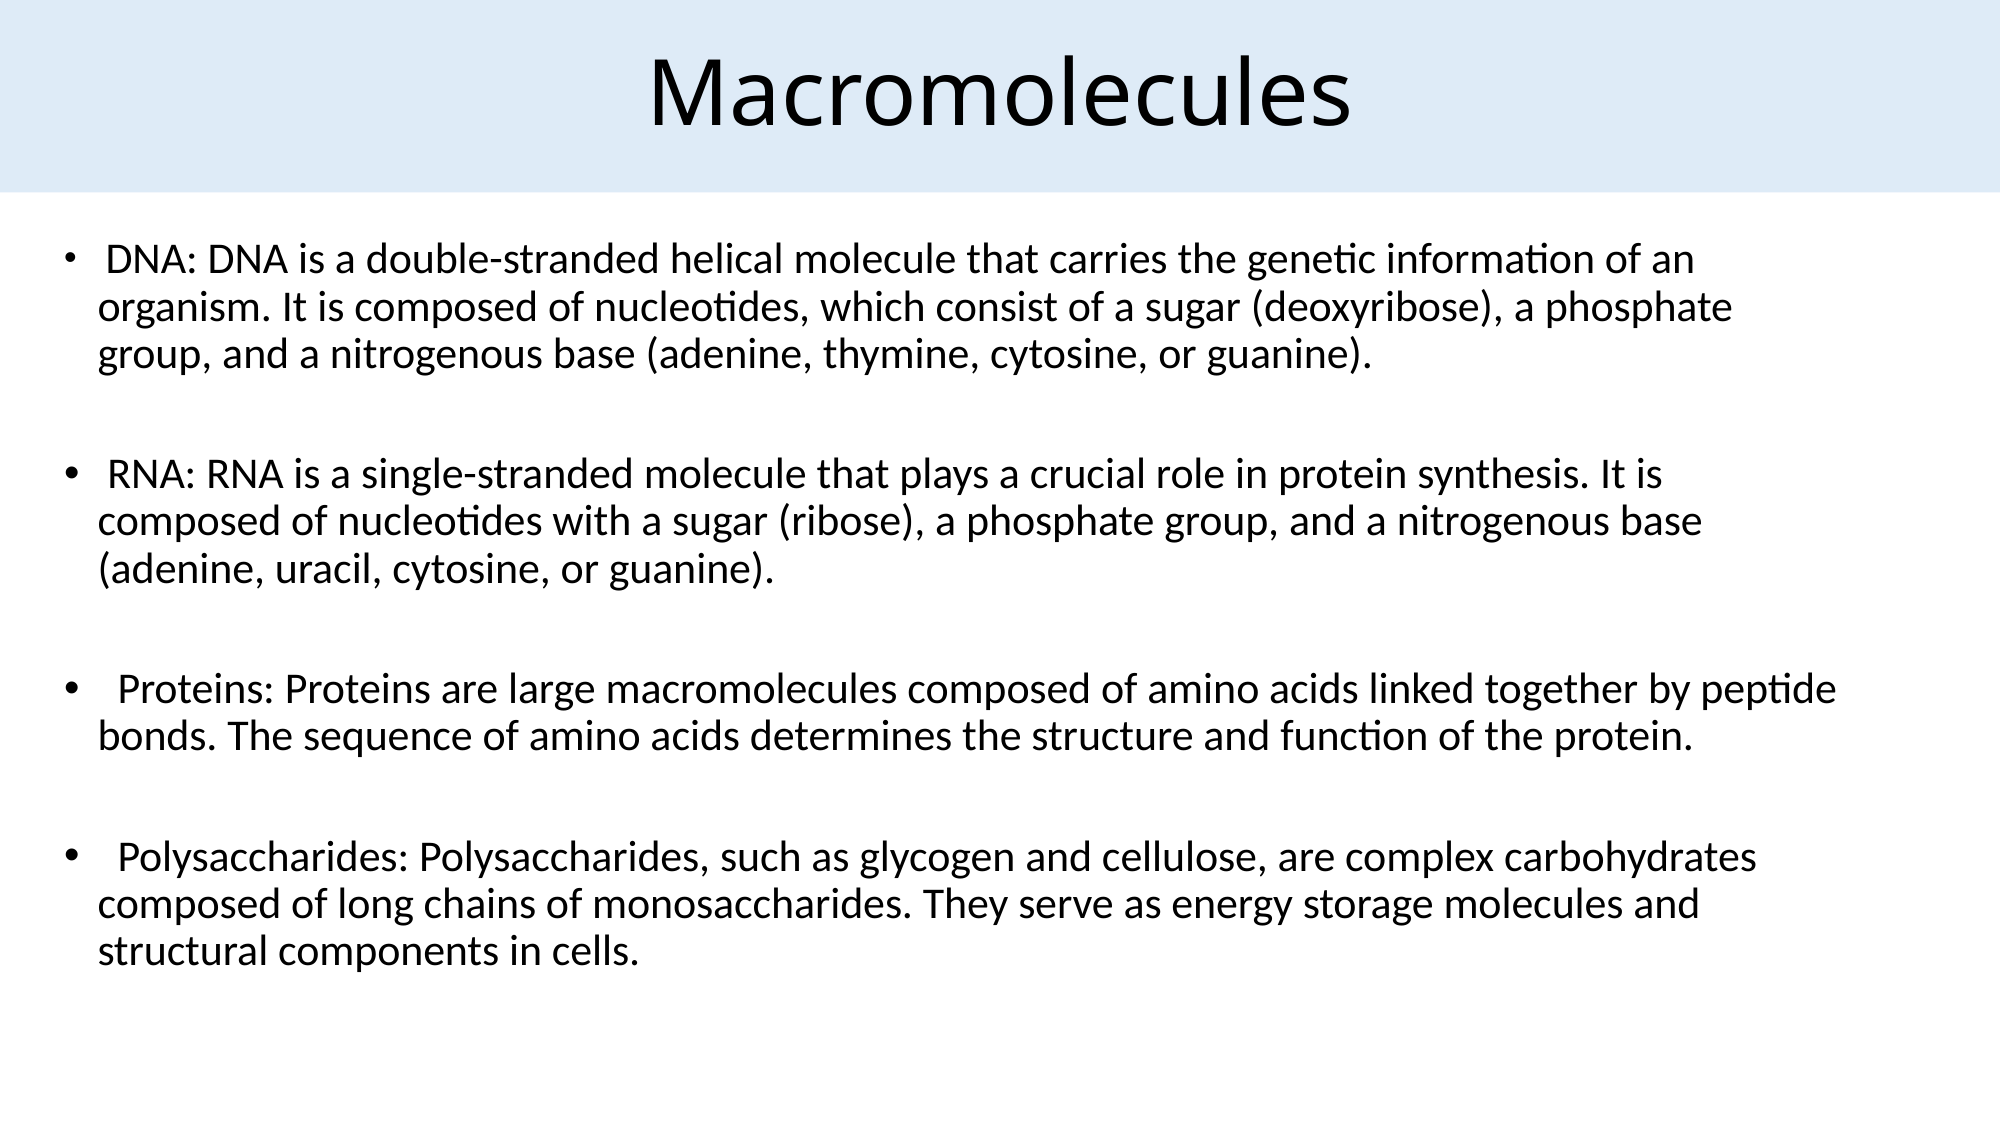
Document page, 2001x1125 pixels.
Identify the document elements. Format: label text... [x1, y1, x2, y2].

title Macromolecules [0, 0, 2000, 193]
list DNA: DNA is a double-stranded helical molecule that carries the genetic information of an organism. It is composed of nucleotides, which consist of a sugar (deoxyribose), a phosphate group, and a nitrogenous base (adenine, thymine, cytosine, or guanine). RNA: RNA is a single-stranded molecule that plays a crucial role in protein synthesis. It is composed of nucleotides with a sugar (ribose), a phosphate group, and a nitrogenous base (adenine, uracil, cytosine, or guanine). Proteins: Proteins are large macromolecules composed of amino acids linked together by peptide bonds. The sequence of amino acids determines the structure and function of the protein. Polysaccharides: Polysaccharides, such as glycogen and cellulose, are complex carbohydrates composed of long chains of monosaccharides. They serve as energy storage molecules and structural components in cells. [49, 228, 1863, 1014]
